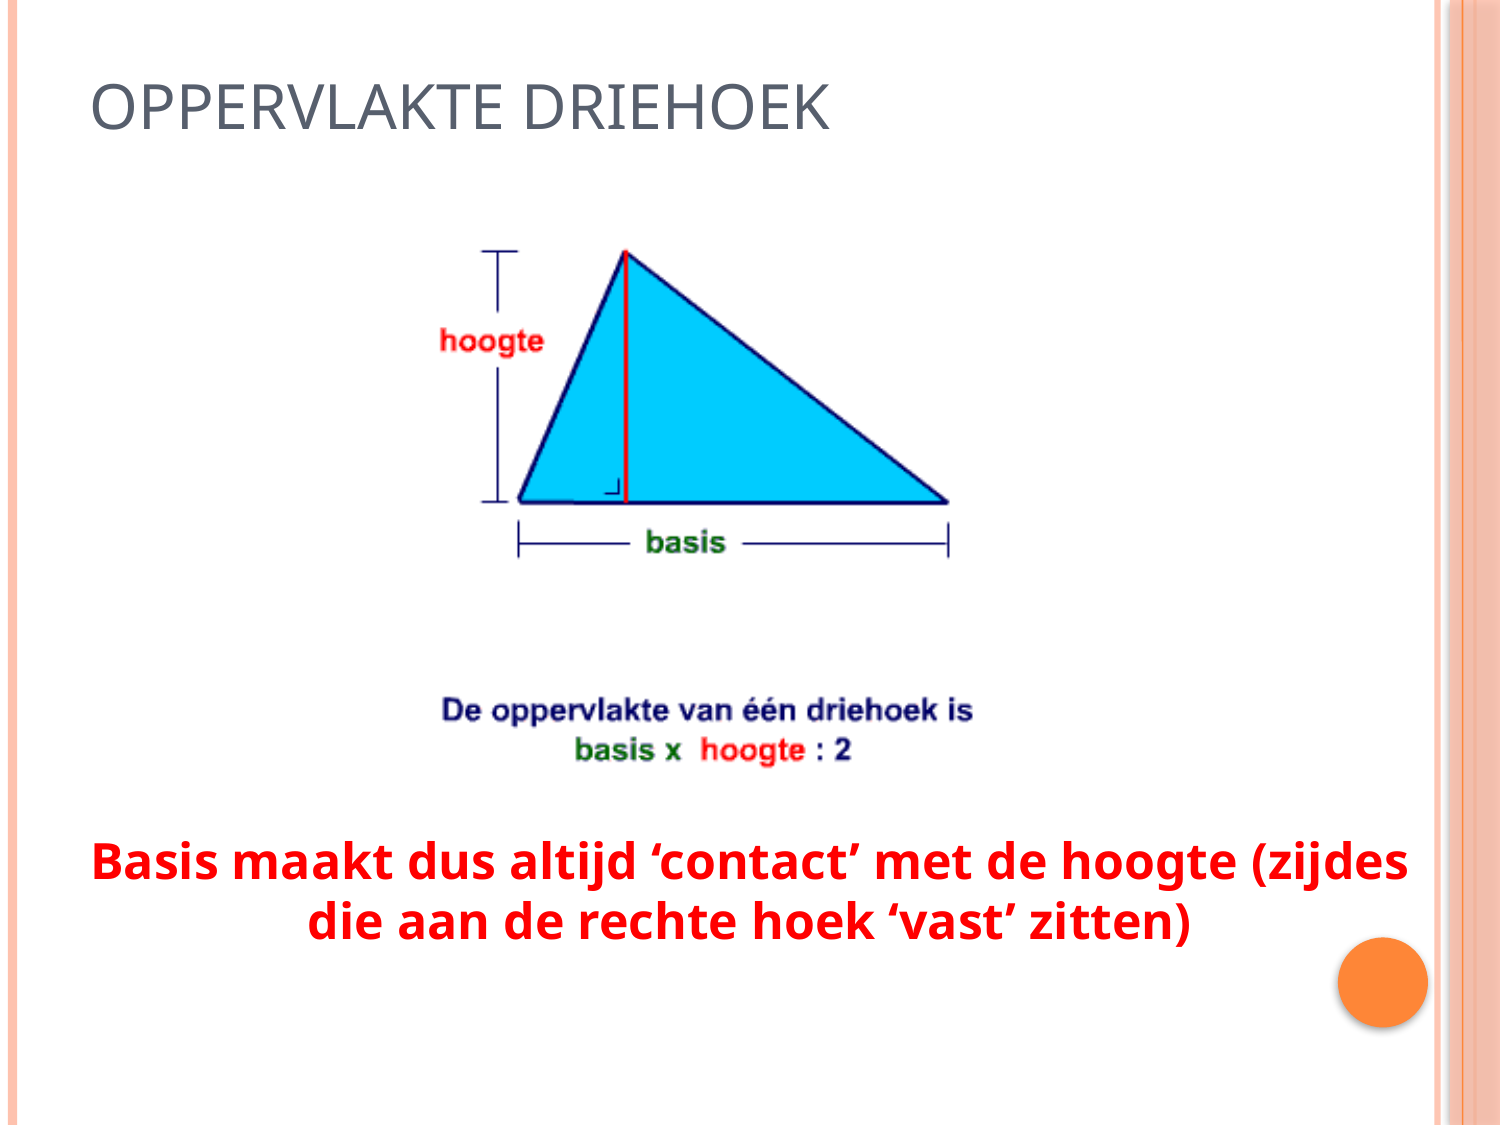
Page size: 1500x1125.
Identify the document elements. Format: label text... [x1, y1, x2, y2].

title Oppervlakte driehoek [75, 45, 1300, 149]
text_box Basis maakt dus altijd ‘contact’ met de hoogte (zijdes die aan de rechte hoek ‘vast’ zitten) [64, 822, 1436, 957]
picture [324, 219, 1147, 827]
